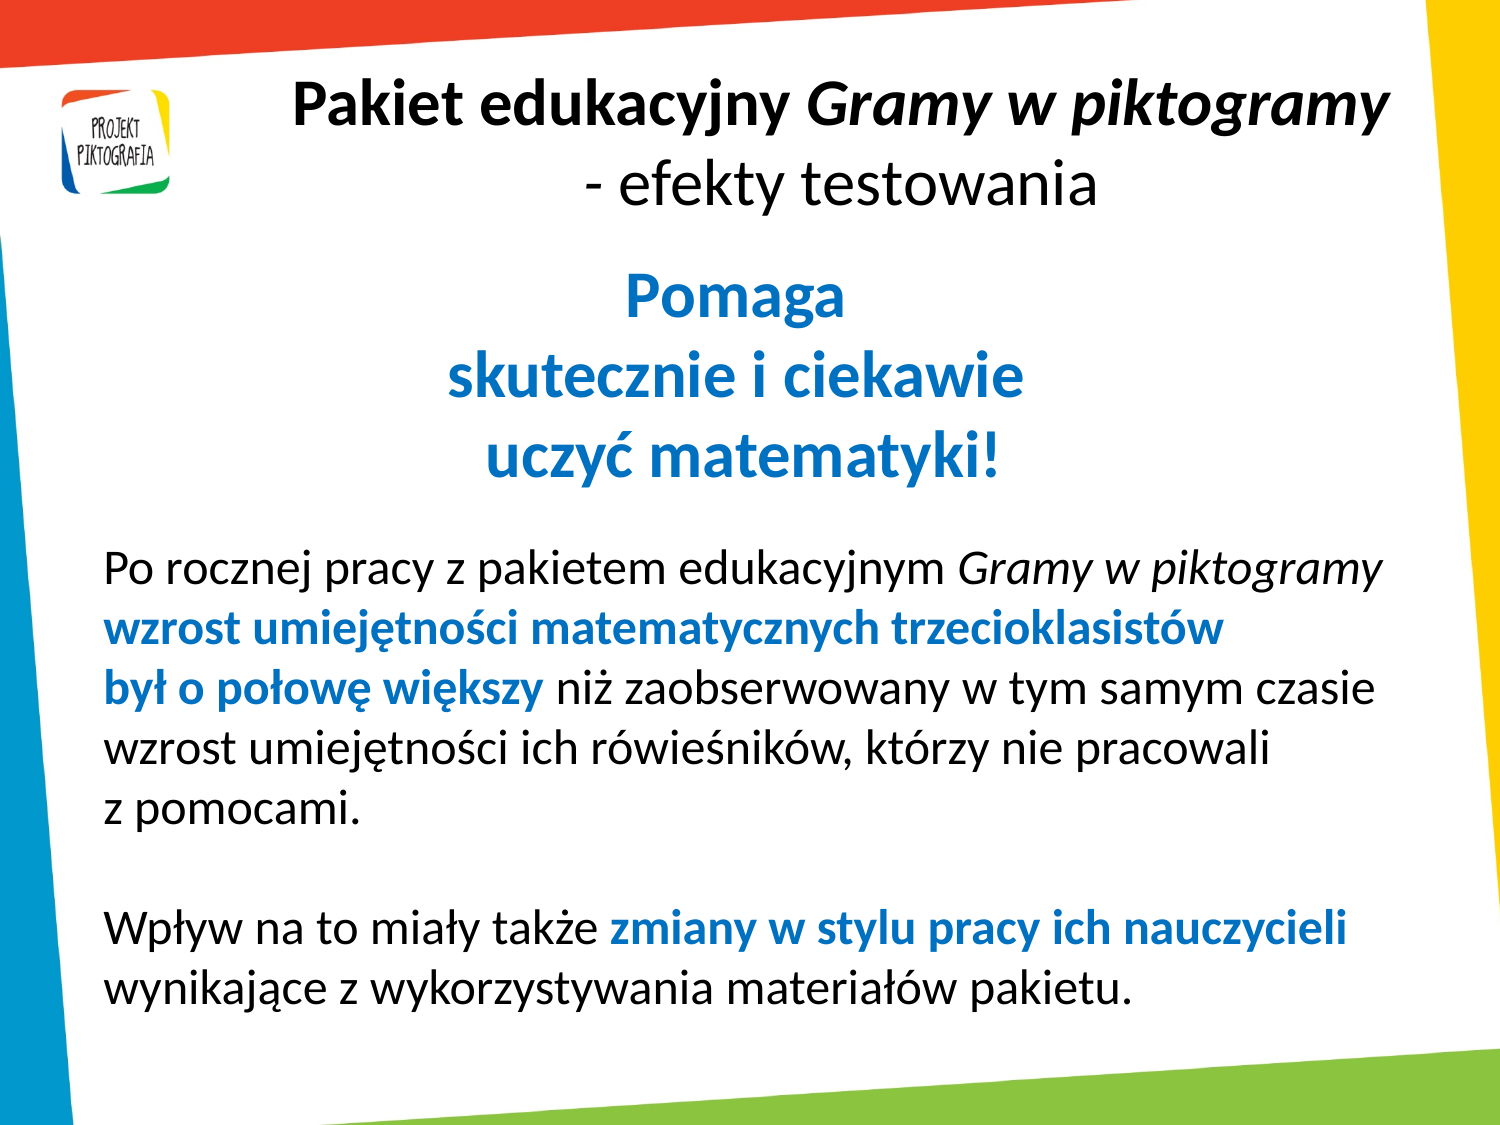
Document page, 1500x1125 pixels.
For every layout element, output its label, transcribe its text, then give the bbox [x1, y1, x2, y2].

text_box Po rocznej pracy z pakietem edukacyjnym Gramy w piktogramy wzrost umiejętności matematycznych trzecioklasistów był o połowę większy niż zaobserwowany w tym samym czasie wzrost umiejętności ich rówieśników, którzy nie pracowali z pomocami. Wpływ na to miały także zmiany w stylu pracy ich nauczycieli wynikające z wykorzystywania materiałów pakietu. [88, 527, 1436, 1022]
text_box Pomaga skutecznie i ciekawie uczyć matematyki! [53, 243, 1435, 579]
text_box Pakiet edukacyjny Gramy w piktogramy - efekty testowania [183, 45, 1500, 233]
picture [0, 0, 1500, 1125]
